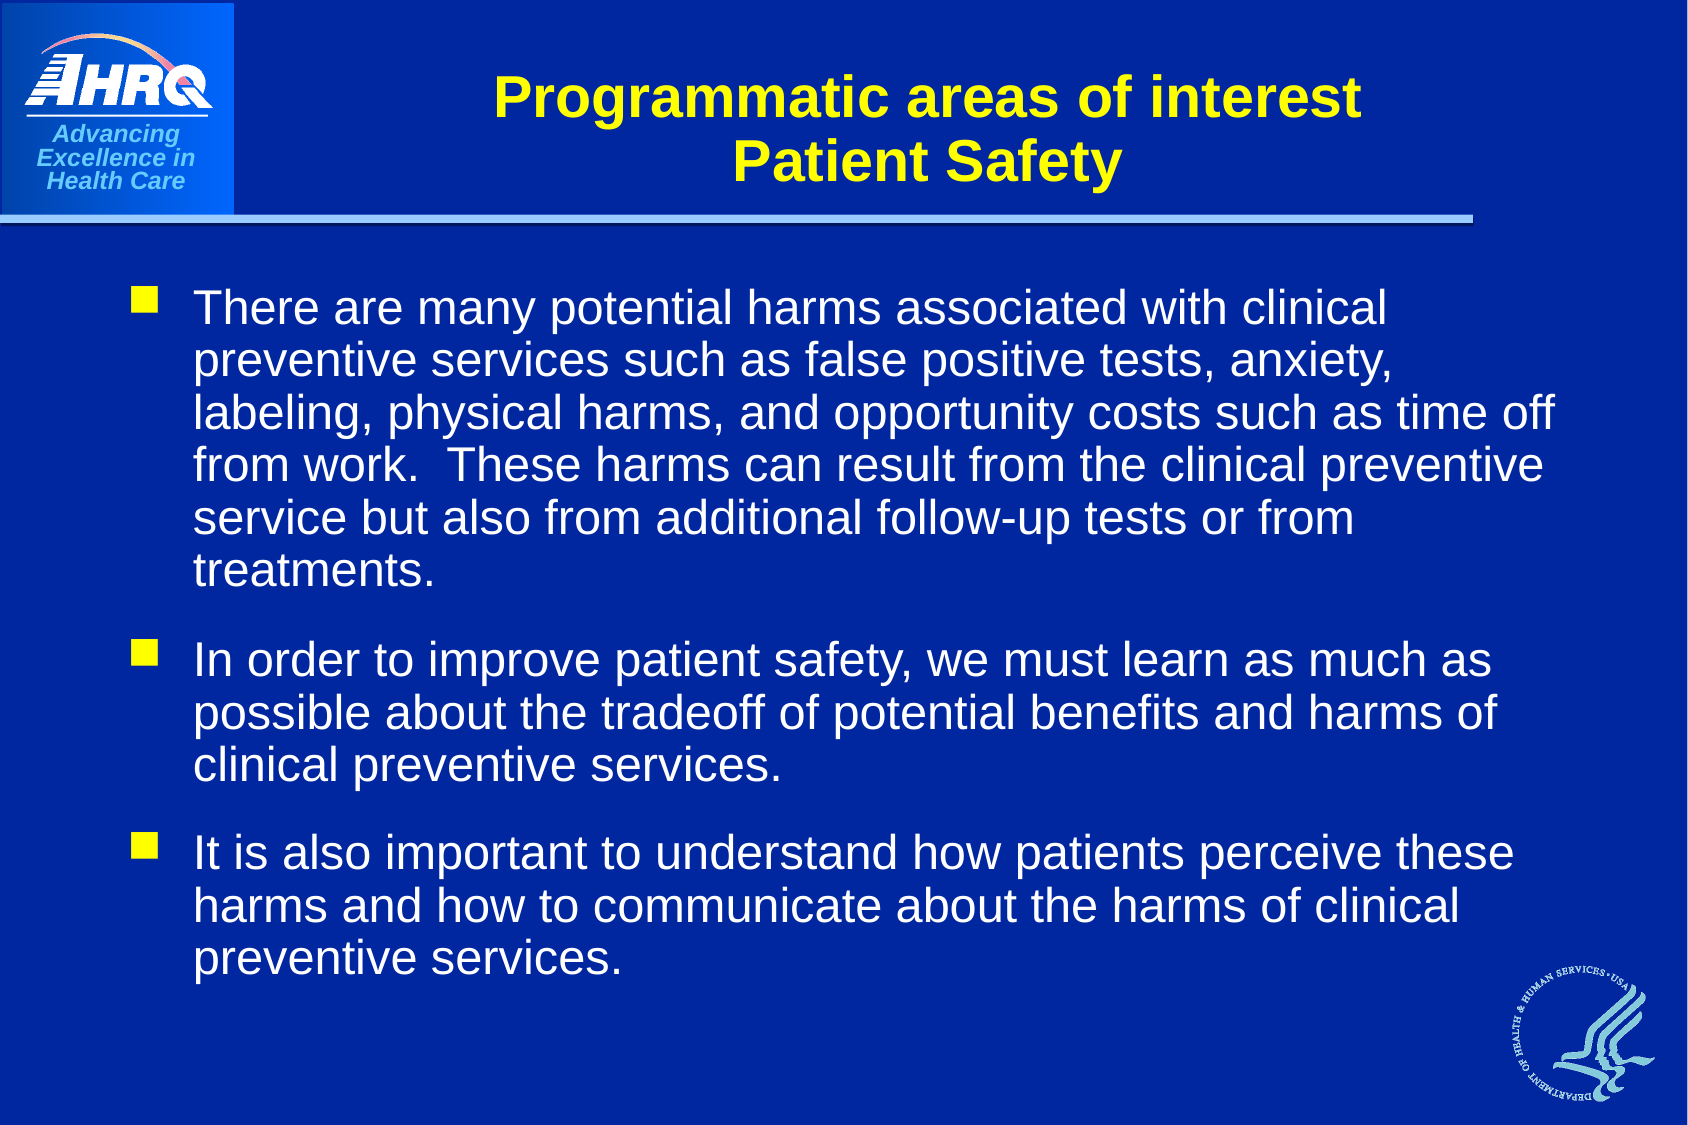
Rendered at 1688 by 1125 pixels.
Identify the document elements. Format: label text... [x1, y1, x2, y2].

list There are many potential harms associated with clinical preventive services such as false positive tests, anxiety, labeling, physical harms, and opportunity costs such as time off from work. These harms can result from the clinical preventive service but also from additional follow-up tests or from treatments. In order to improve patient safety, we must learn as much as possible about the tradeoff of potential benefits and harms of clinical preventive services. It is also important to understand how patients perceive these harms and how to communicate about the harms of clinical preventive services. [111, 274, 1588, 1001]
title Programmatic areas of interest Patient Safety [268, 56, 1588, 202]
picture [1493, 950, 1670, 1123]
picture [9, 12, 229, 133]
